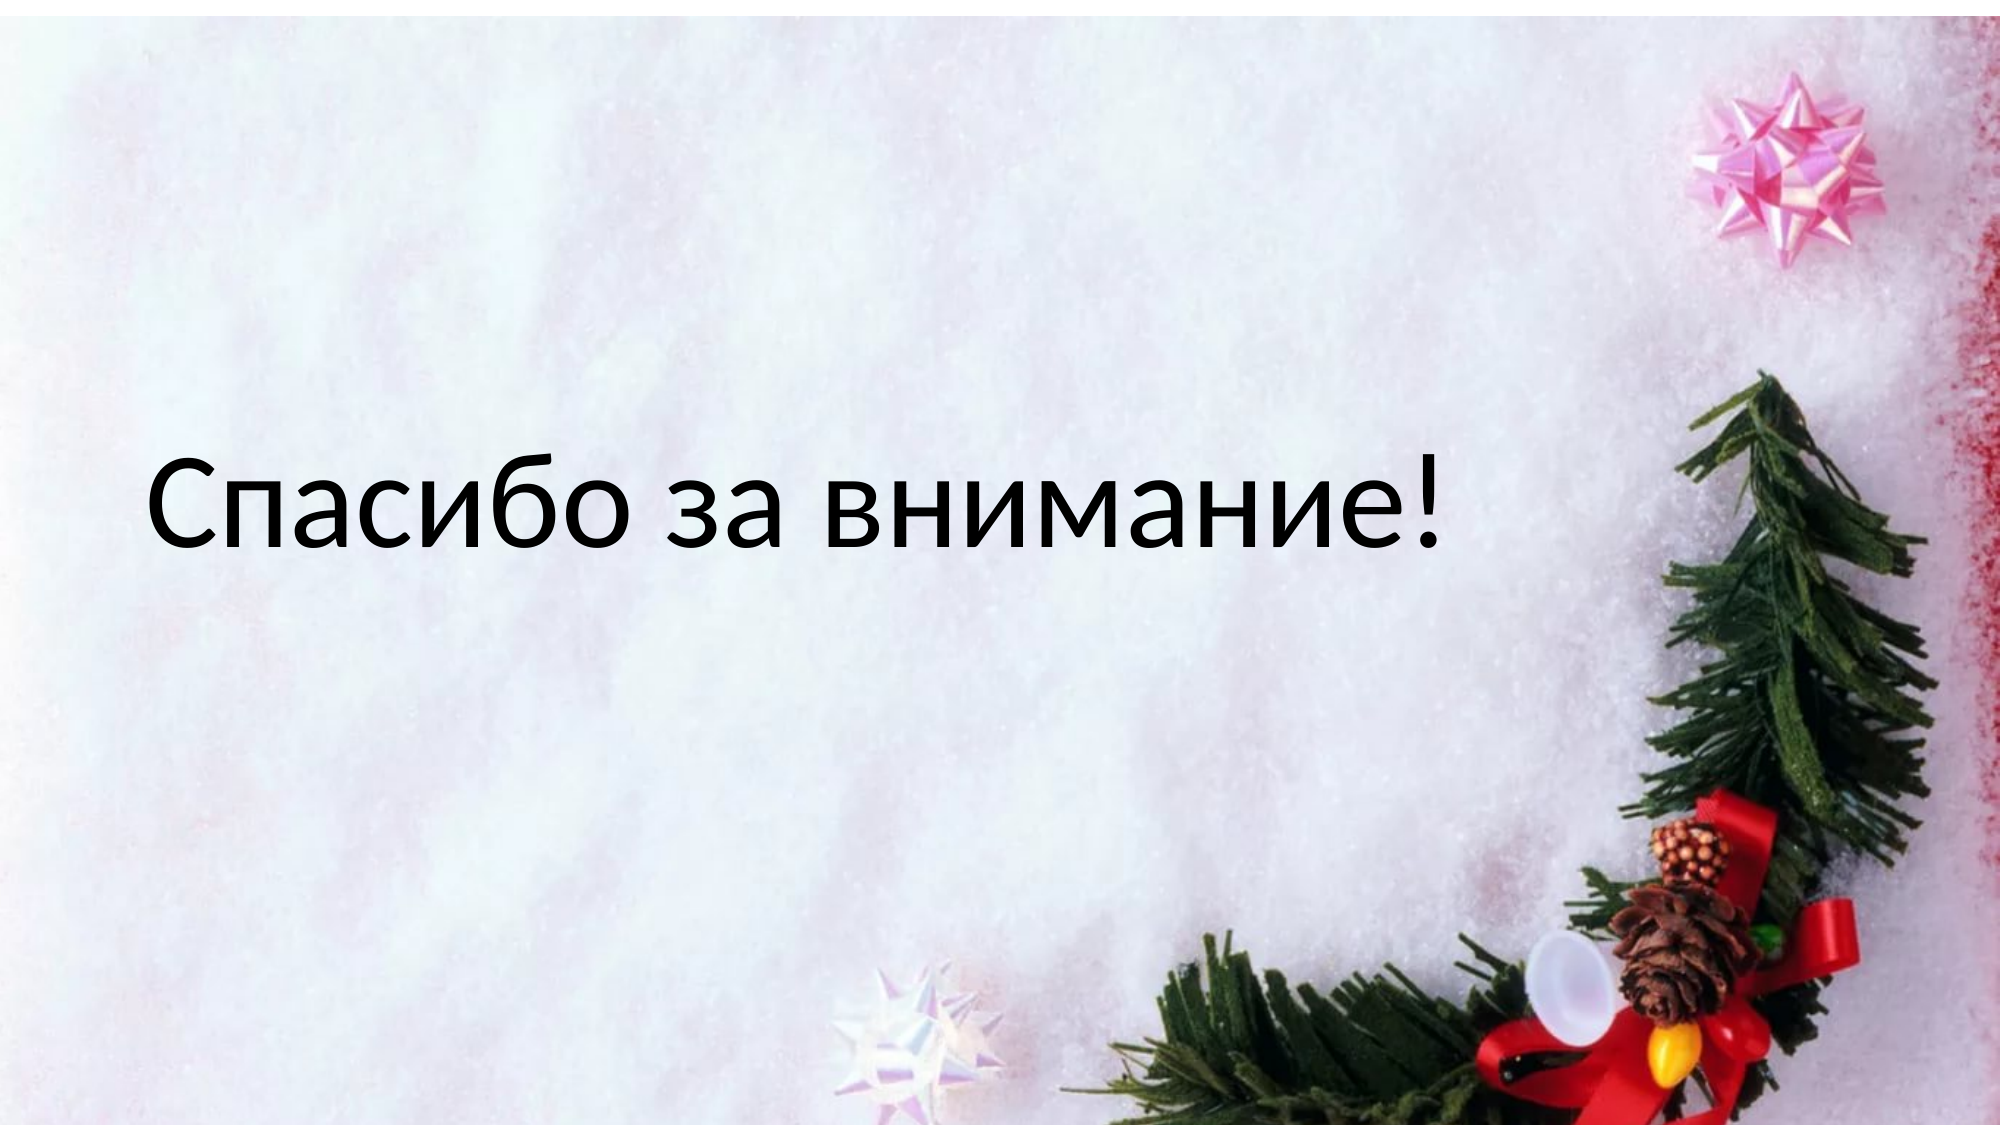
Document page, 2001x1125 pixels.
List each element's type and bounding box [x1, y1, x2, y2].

list [0, 16, 2000, 1125]
